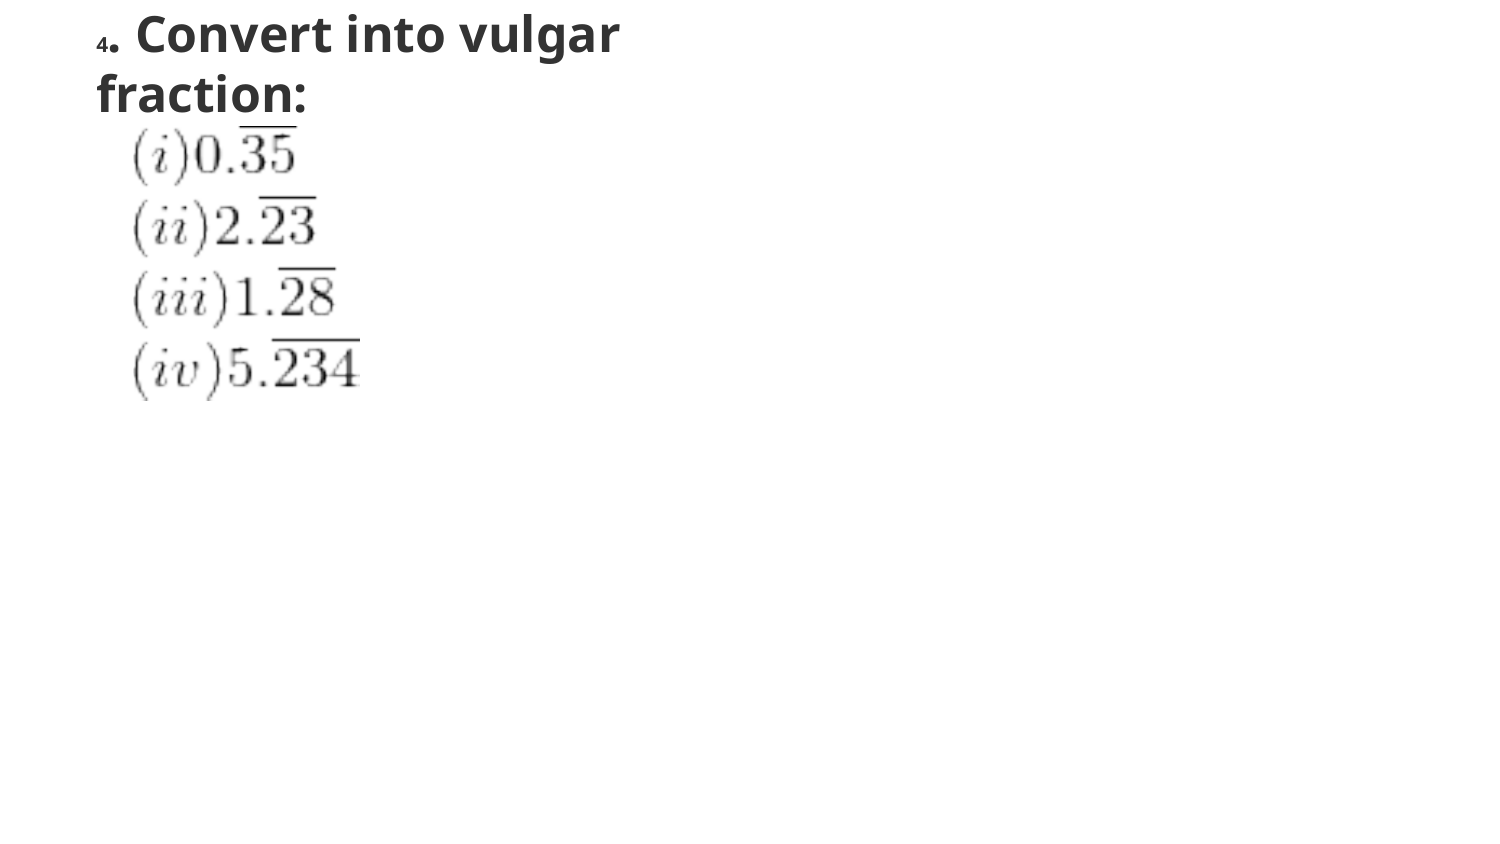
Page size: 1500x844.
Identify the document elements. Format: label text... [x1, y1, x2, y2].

picture [133, 125, 361, 401]
text_box 4. Convert into vulgar fraction: [81, 0, 788, 258]
